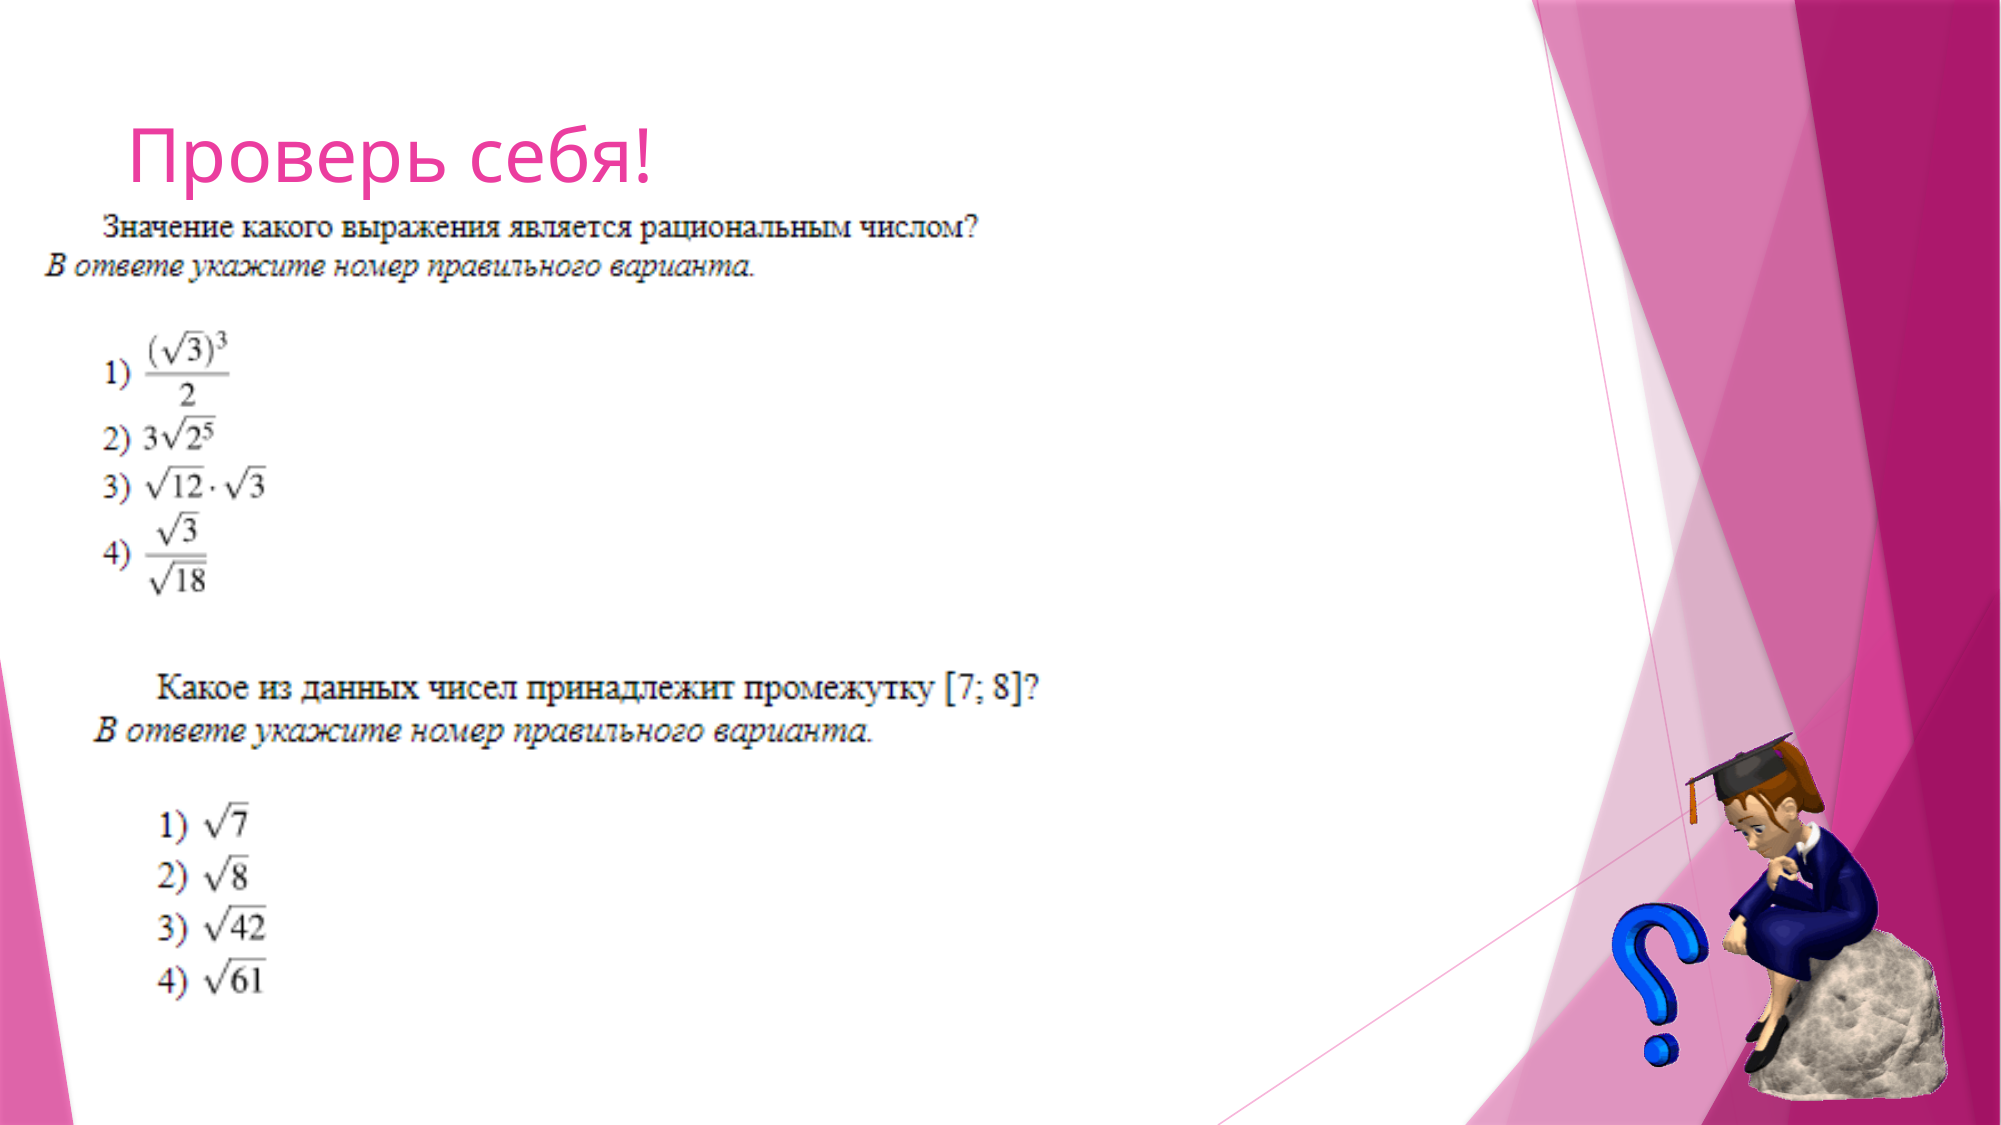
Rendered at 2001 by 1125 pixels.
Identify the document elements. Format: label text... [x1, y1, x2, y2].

picture [1585, 719, 1961, 1111]
picture [79, 662, 1090, 1019]
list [36, 207, 1018, 622]
title Проверь себя! [111, 99, 1522, 317]
